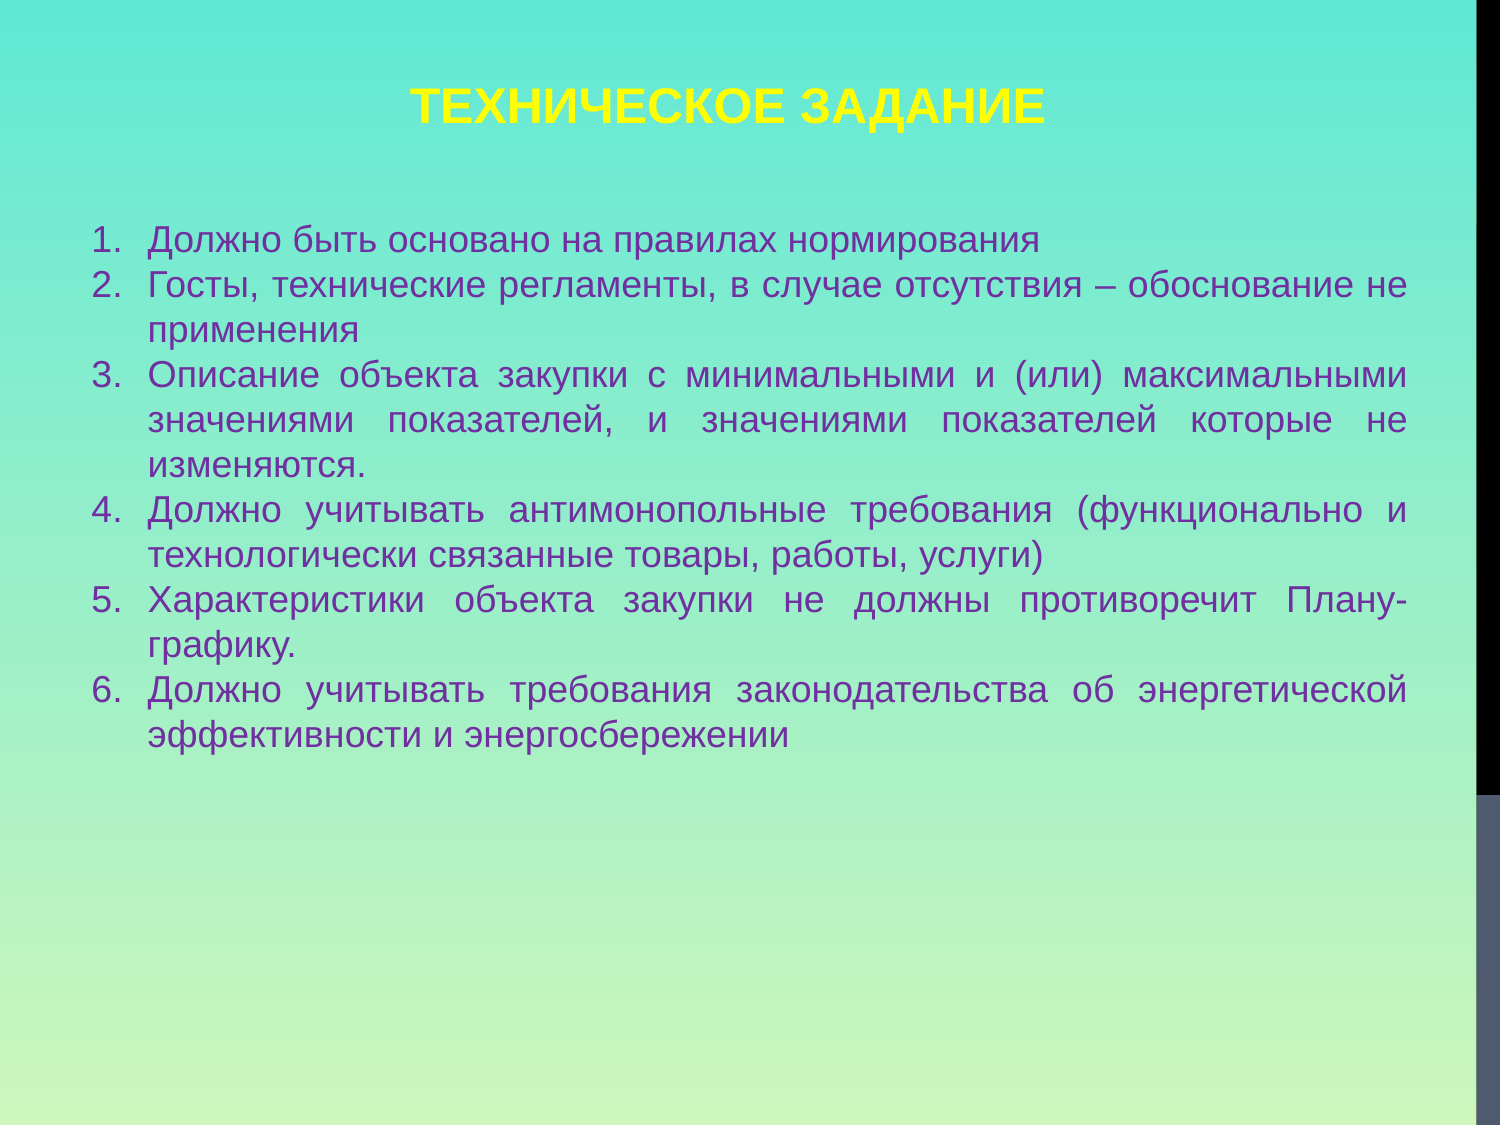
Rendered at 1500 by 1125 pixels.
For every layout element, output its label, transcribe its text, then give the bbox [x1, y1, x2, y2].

text_box Техническое задание [394, 66, 1062, 142]
text_box Должно быть основано на правилах нормирования Госты, технические регламенты, в случае отсутствия – обоснование не применения Описание объекта закупки с минимальными и (или) максимальными значениями показателей, и значениями показателей которые не изменяются. Должно учитывать антимонопольные требования (функционально и технологически связанные товары, работы, услуги) Характеристики объекта закупки не должны противоречит Плану-графику. Должно учитывать требования законодательства об энергетической эффективности и энергосбережении [76, 208, 1424, 763]
